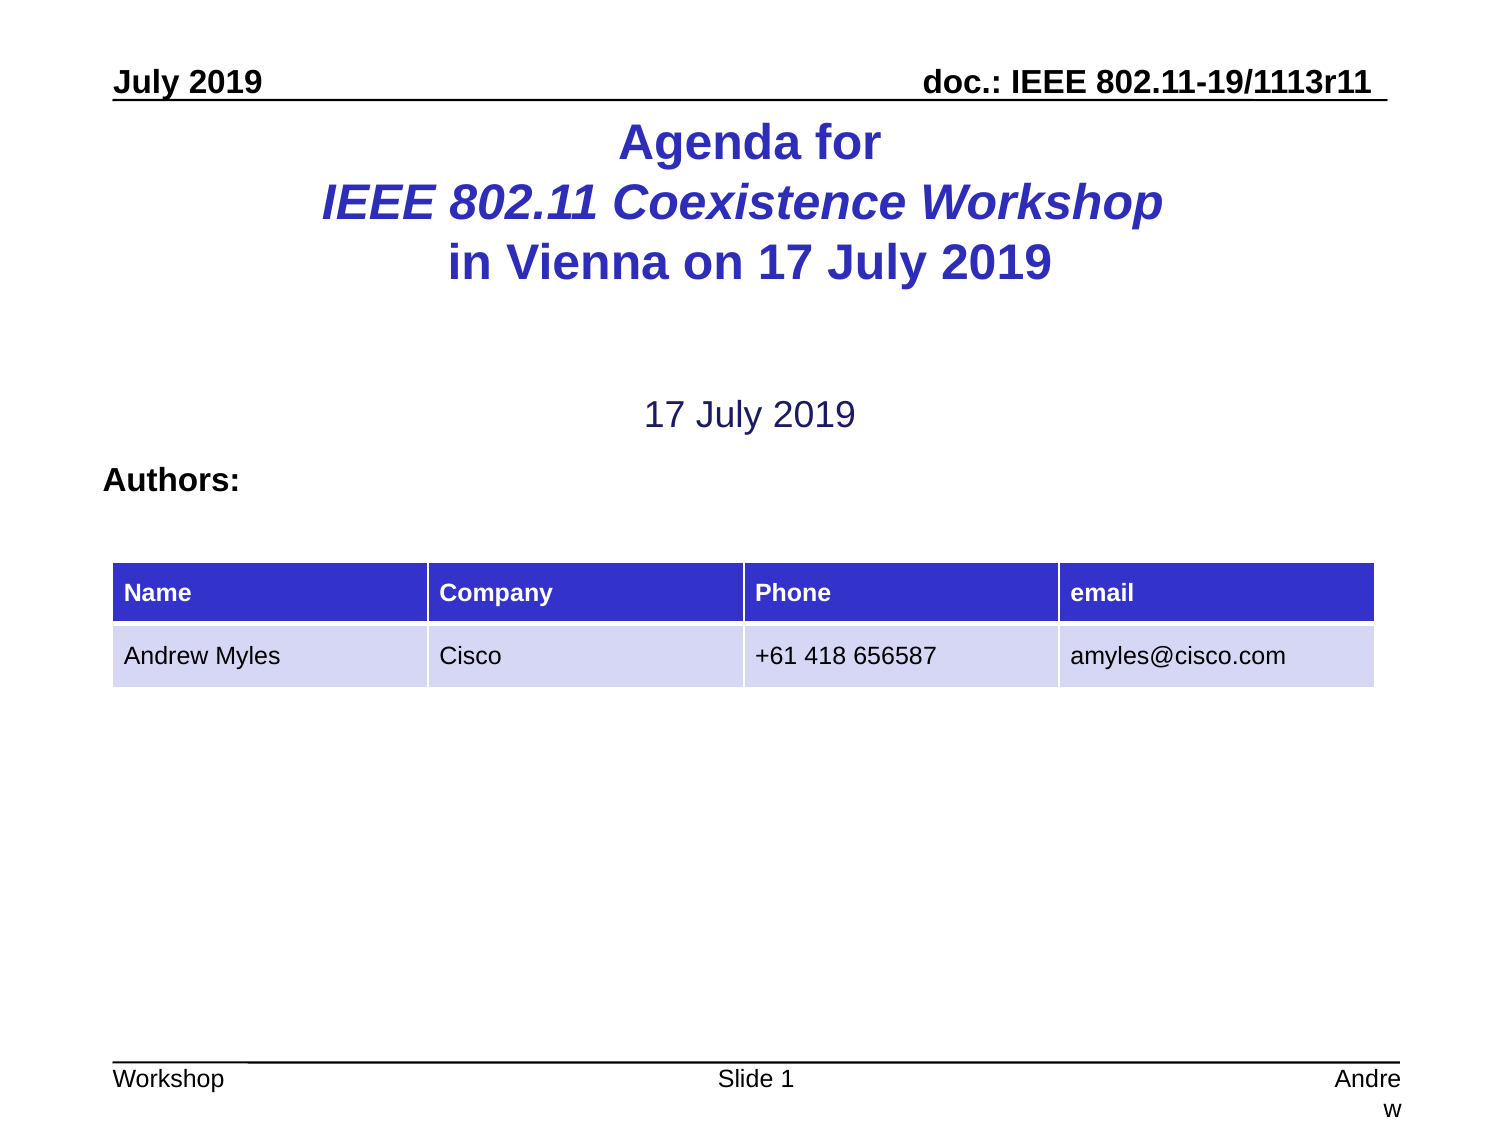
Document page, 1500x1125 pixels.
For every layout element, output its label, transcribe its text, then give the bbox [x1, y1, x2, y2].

table_header Phone [745, 563, 1058, 621]
footer Andrew Myles, Cisco [1320, 1061, 1402, 1093]
table_cell +61 418 656587 [745, 626, 1058, 687]
list 17 July 2019 [112, 382, 1388, 445]
text_box Authors: [87, 450, 325, 513]
table_header email [1060, 563, 1374, 621]
table_header Company [429, 563, 743, 621]
slide_number Slide 1 [709, 1061, 803, 1093]
table_cell Andrew Myles [113, 626, 427, 687]
table_cell amyles@cisco.com [1060, 626, 1374, 687]
table_cell Cisco [429, 626, 743, 687]
title Agenda for IEEE 802.11 Coexistence Workshop in Vienna on 17 July 2019 [112, 112, 1388, 288]
table_header Name [113, 563, 427, 621]
